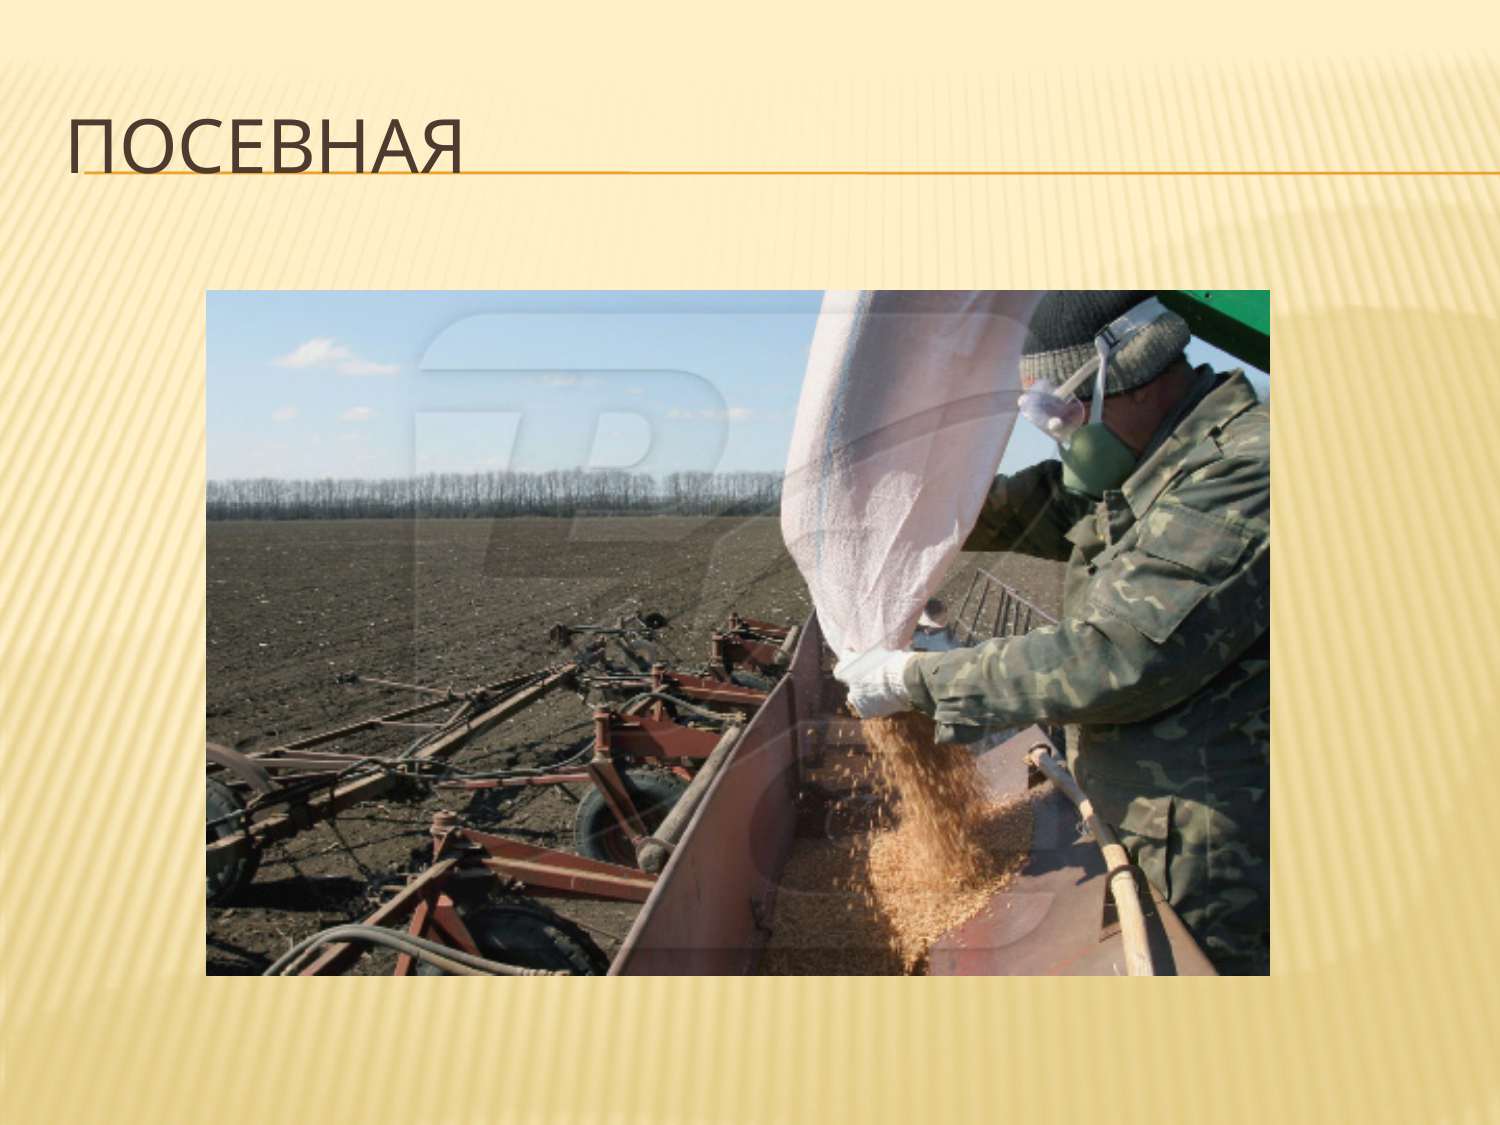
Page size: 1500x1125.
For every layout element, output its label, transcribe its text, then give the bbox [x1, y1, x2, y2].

title Посевная [50, 75, 1475, 213]
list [206, 290, 1270, 977]
